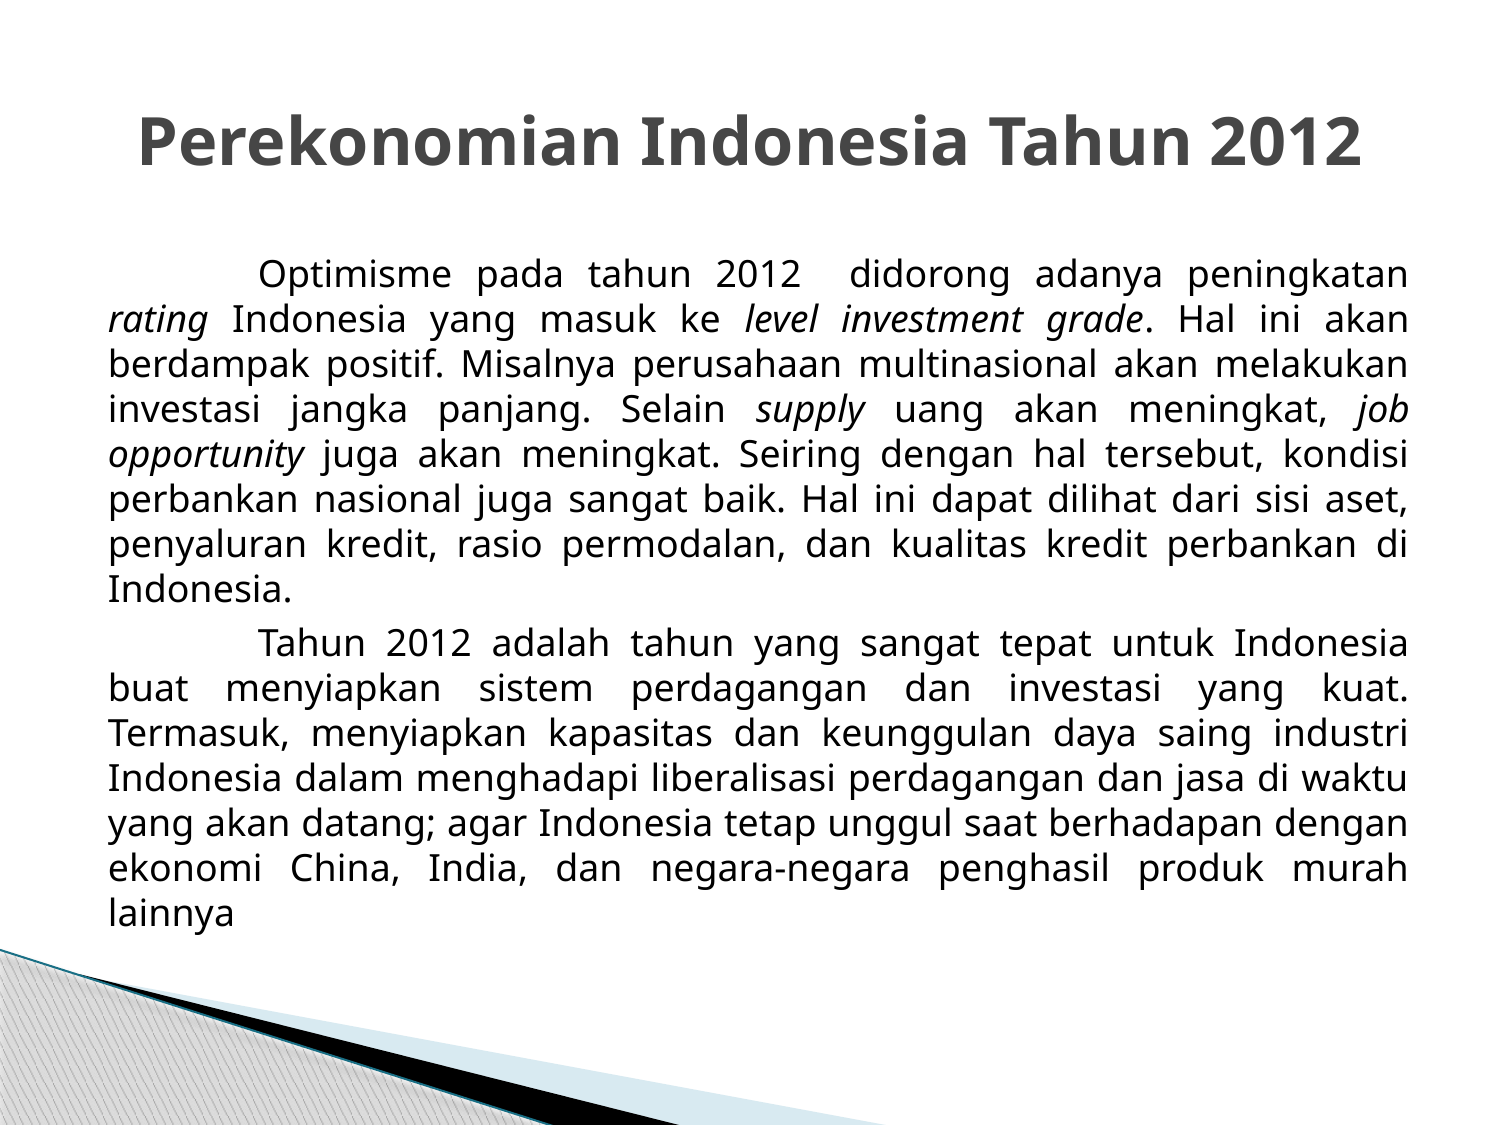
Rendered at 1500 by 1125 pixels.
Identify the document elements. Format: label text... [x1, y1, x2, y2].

list Optimisme pada tahun 2012 didorong adanya peningkatan rating Indonesia yang masuk ke level investment grade. Hal ini akan berdampak positif. Misalnya perusahaan multinasional akan melakukan investasi jangka panjang. Selain supply uang akan meningkat, job opportunity juga akan meningkat. Seiring dengan hal tersebut, kondisi perbankan nasional juga sangat baik. Hal ini dapat dilihat dari sisi aset, penyaluran kredit, rasio permodalan, dan kualitas kredit perbankan di Indonesia. Tahun 2012 adalah tahun yang sangat tepat untuk Indonesia buat menyiapkan sistem perdagangan dan investasi yang kuat. Termasuk, menyiapkan kapasitas dan keunggulan daya saing industri Indonesia dalam menghadapi liberalisasi perdagangan dan jasa di waktu yang akan datang; agar Indonesia tetap unggul saat berhadapan dengan ekonomi China, India, dan negara-negara penghasil produk murah lainnya [75, 242, 1425, 986]
title Perekonomian Indonesia Tahun 2012 [75, 45, 1425, 233]
